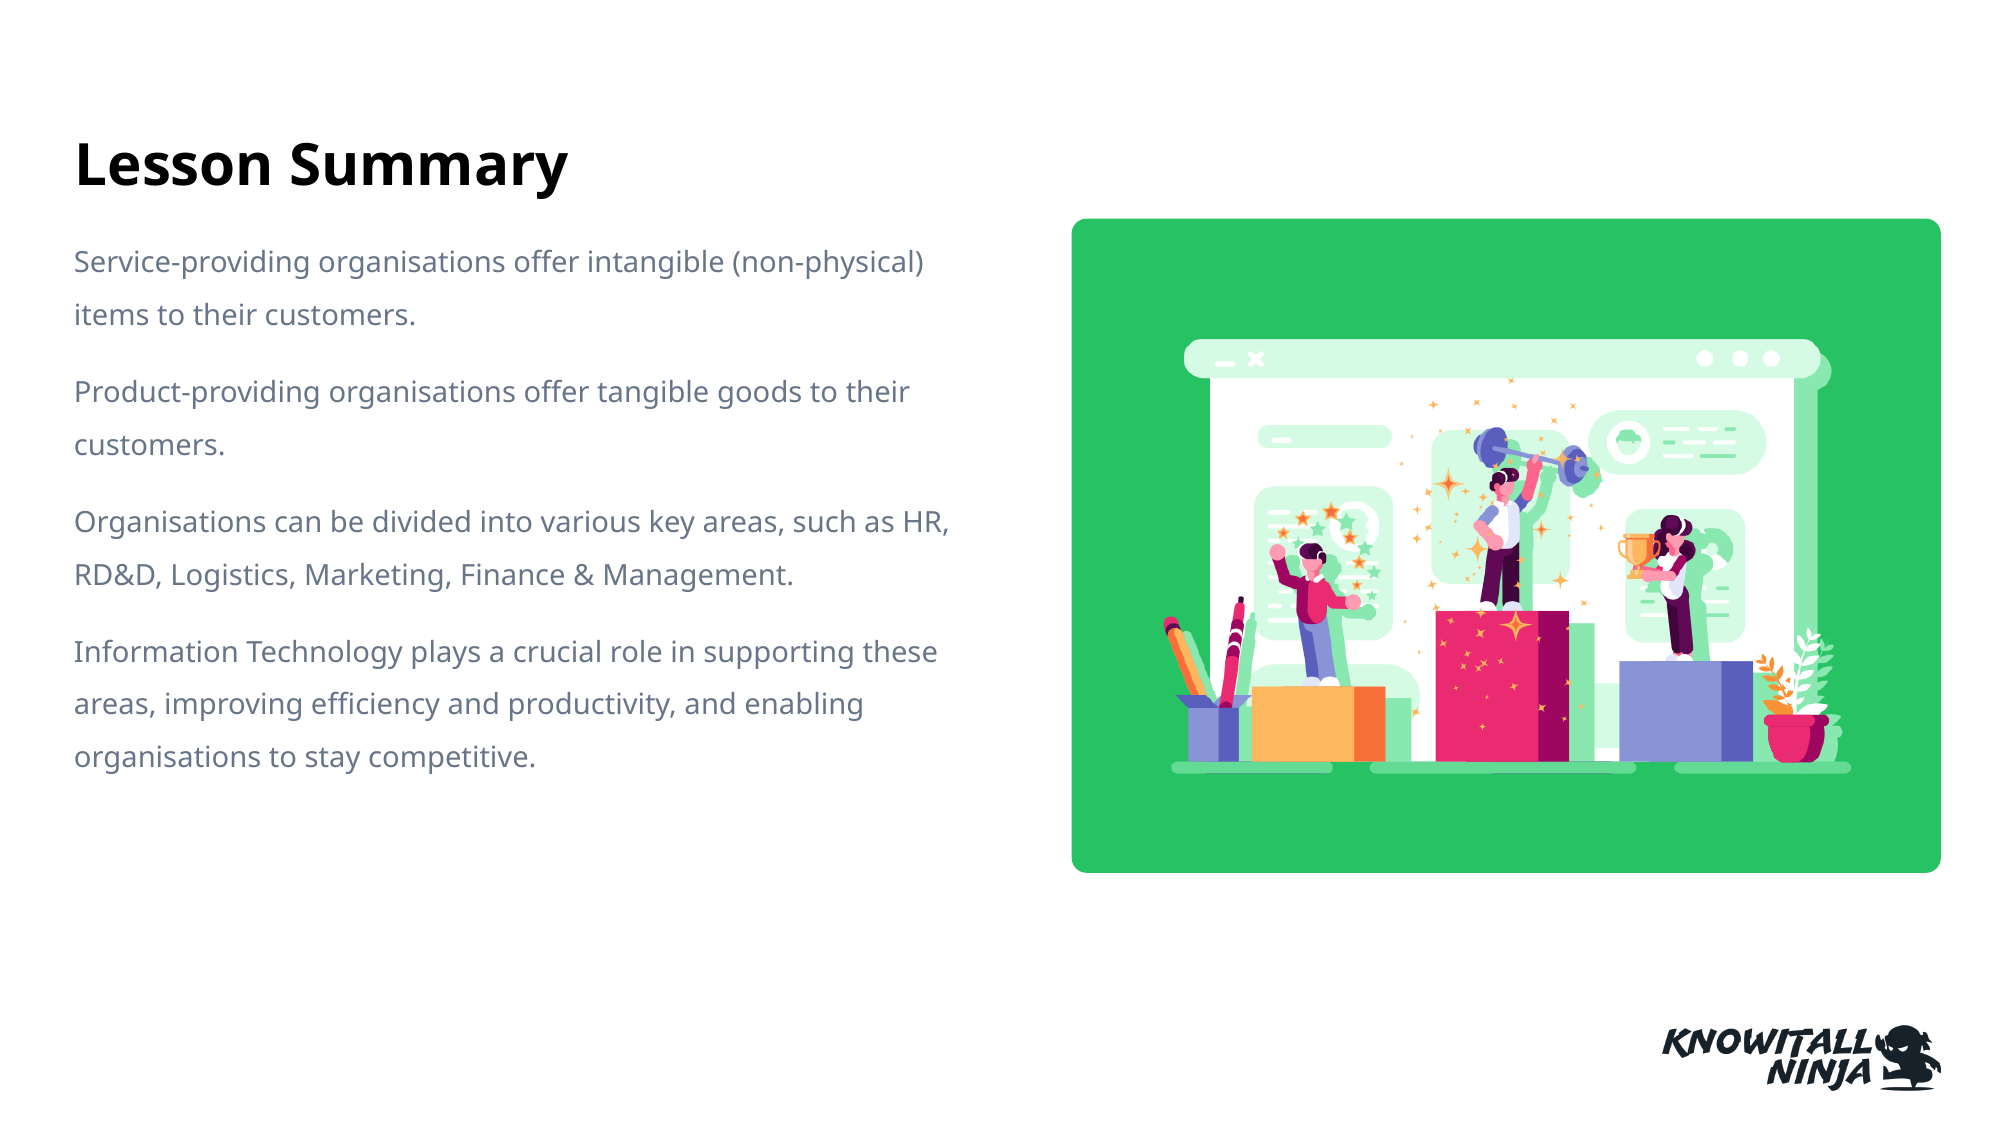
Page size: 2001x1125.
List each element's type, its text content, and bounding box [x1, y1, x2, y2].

picture [1662, 1025, 1941, 1091]
title Lesson Summary [59, 117, 1000, 206]
picture [1071, 218, 1942, 874]
list Service-providing organisations offer intangible (non-physical) items to their customers. Product-providing organisations offer tangible goods to their customers. Organisations can be divided into various key areas, such as HR, RD&D, Logistics, Marketing, Finance & Management. Information Technology plays a crucial role in supporting these areas, improving efficiency and productivity, and enabling organisations to stay competitive. [59, 218, 1000, 1091]
